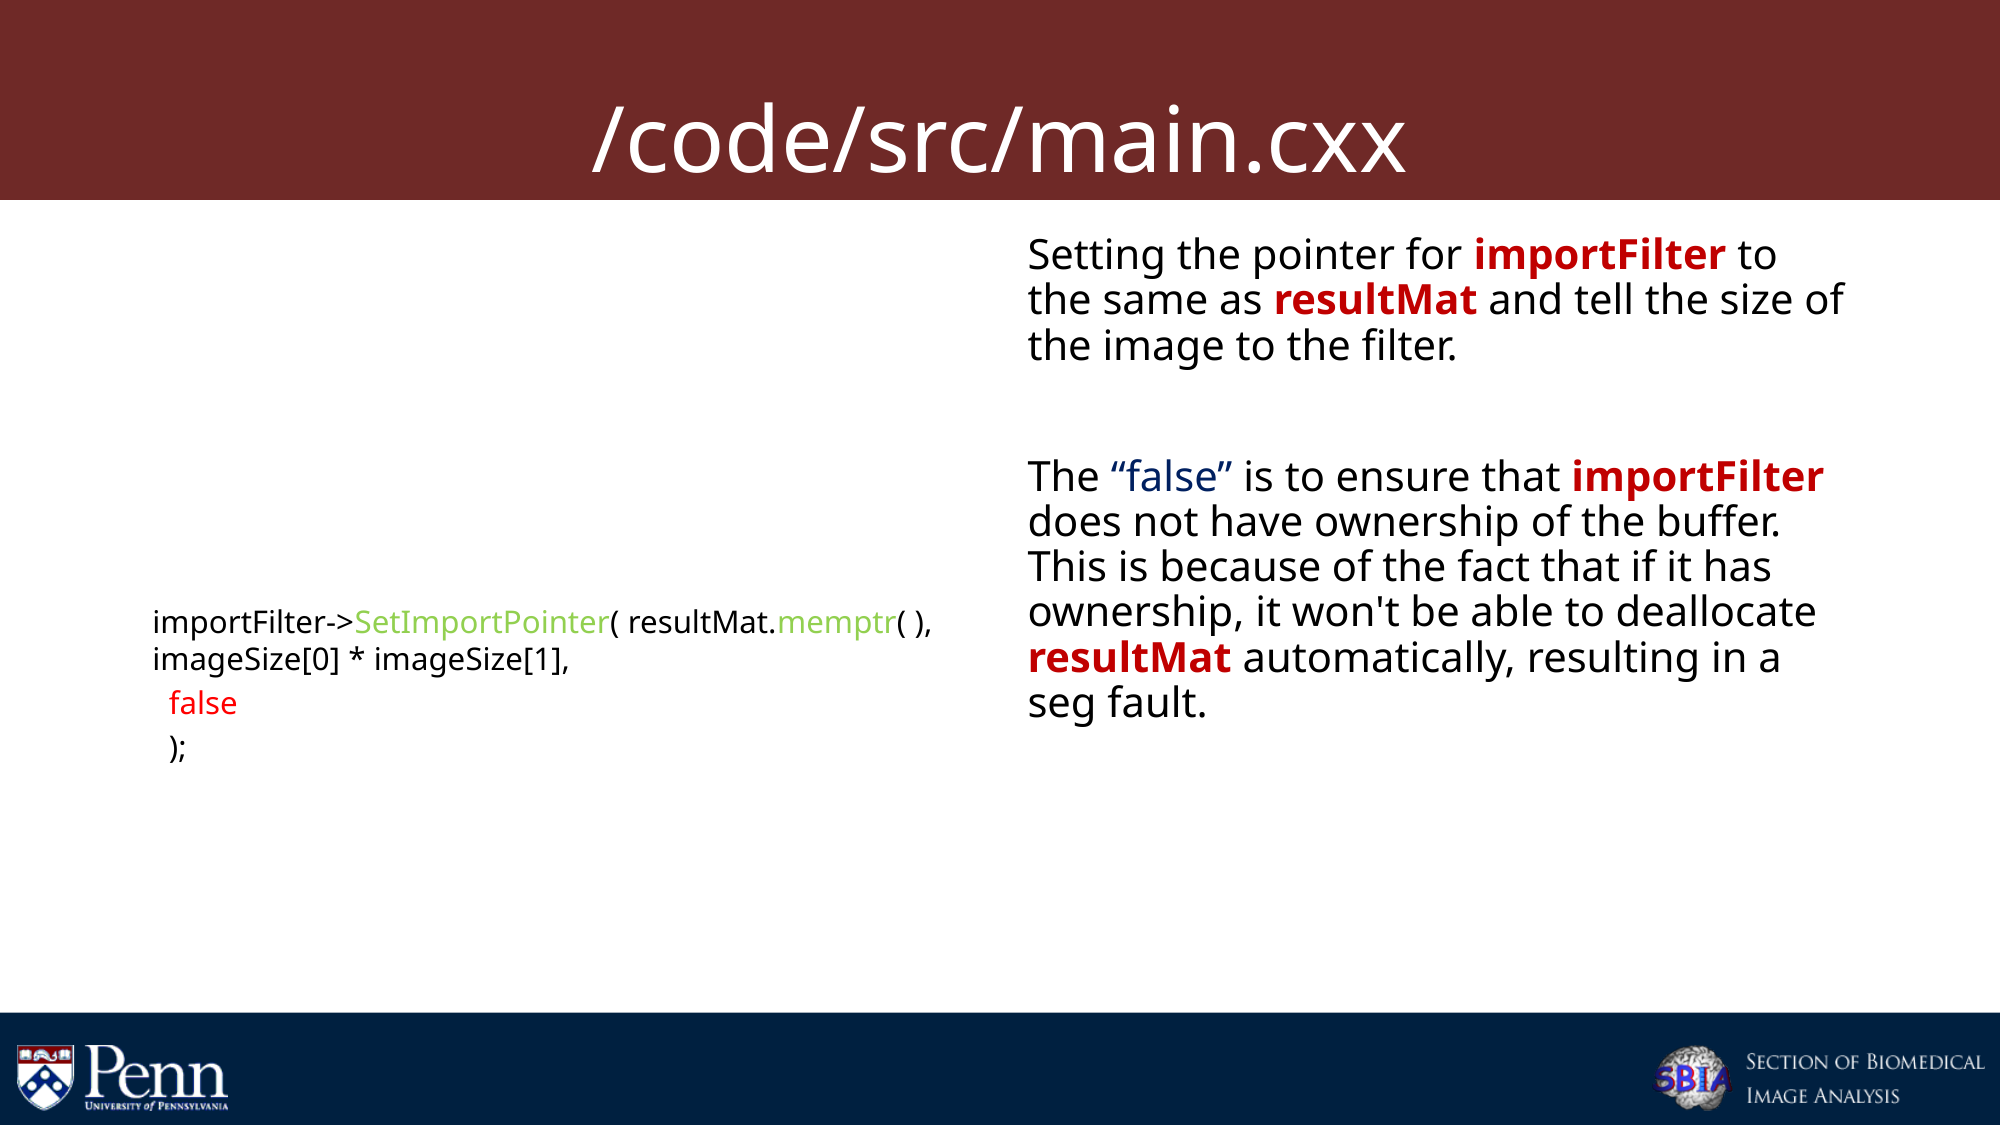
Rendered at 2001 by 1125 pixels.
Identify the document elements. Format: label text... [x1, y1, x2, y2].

list typedef itk::ImportImageFilter< PrecisionType, SupportedDimensions > ImportFilterType; ImportFilterType::Pointer importFilter = ImportFilterType::New( ); importFilter->SetOrigin( inputImage->GetOrigin( ) ); importFilter->SetSpacing( inputImage->GetSpacing( ) ); importFilter->SetDirection( inputImage->GetDirection( ) ); importFilter->SetRegion( inputImage-> GetLargestPossibleRegion( ) ); importFilter->SetImportPointer( resultMat.memptr( ), imageSize[0] * imageSize[1], false ); importFilter->Update( ); cbica::WriteImage< ImageType, ImageType >( importFilter->GetOutput( ), outputFile ); [137, 226, 985, 987]
title /code/src/main.cxx [137, 0, 1863, 200]
list Setting the pointer for importFilter to the same as resultMat and tell the size of the image to the filter. The “false” is to ensure that importFilter does not have ownership of the buffer. This is because of the fact that if it has ownership, it won't be able to deallocate resultMat automatically, resulting in a seg fault. [1012, 226, 1863, 987]
picture [17, 1045, 228, 1111]
picture [1652, 1044, 1985, 1112]
